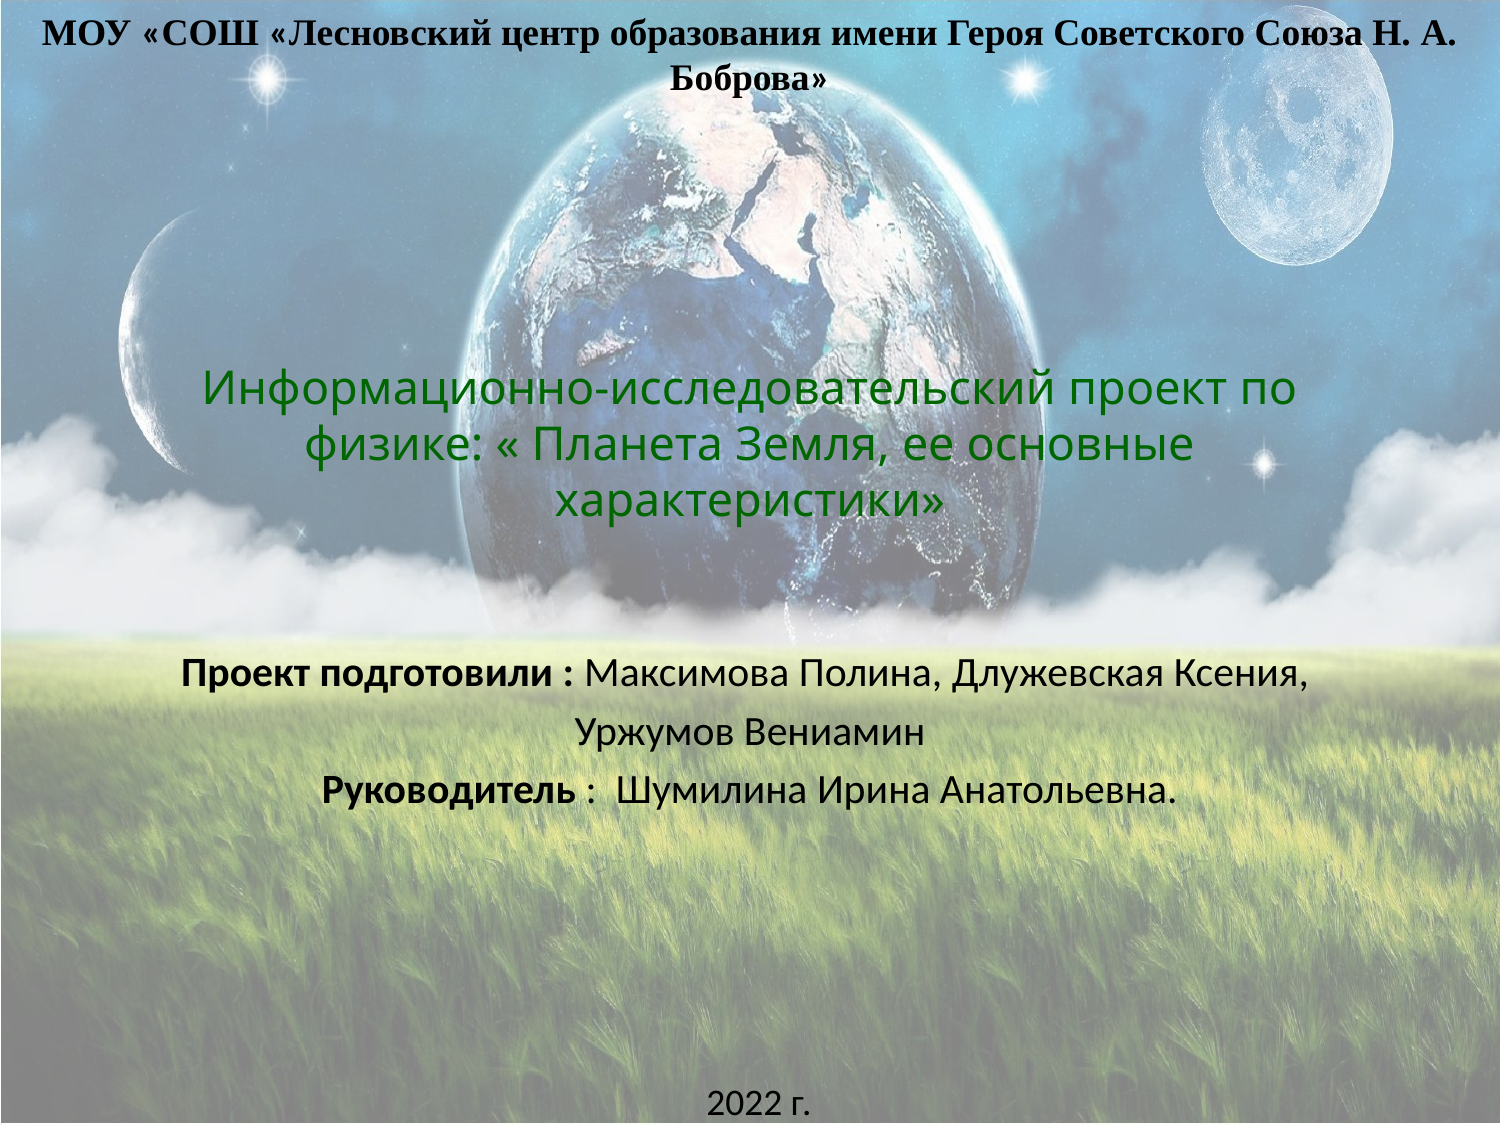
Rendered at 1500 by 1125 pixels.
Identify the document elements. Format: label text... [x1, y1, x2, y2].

subtitle Проект подготовили : Максимова Полина, Длужевская Ксения, Уржумов Вениамин Руководитель : Шумилина Ирина Анатольевна. [0, 637, 1500, 925]
title Информационно-исследовательский проект по физике: « Планета Земля, ее основные характеристики» [112, 349, 1388, 591]
text_box МОУ «СОШ «Лесновский центр образования имени Героя Советского Союза Н. А. Боброва» [0, 0, 1500, 106]
text_box 2022 г. [691, 1070, 827, 1125]
